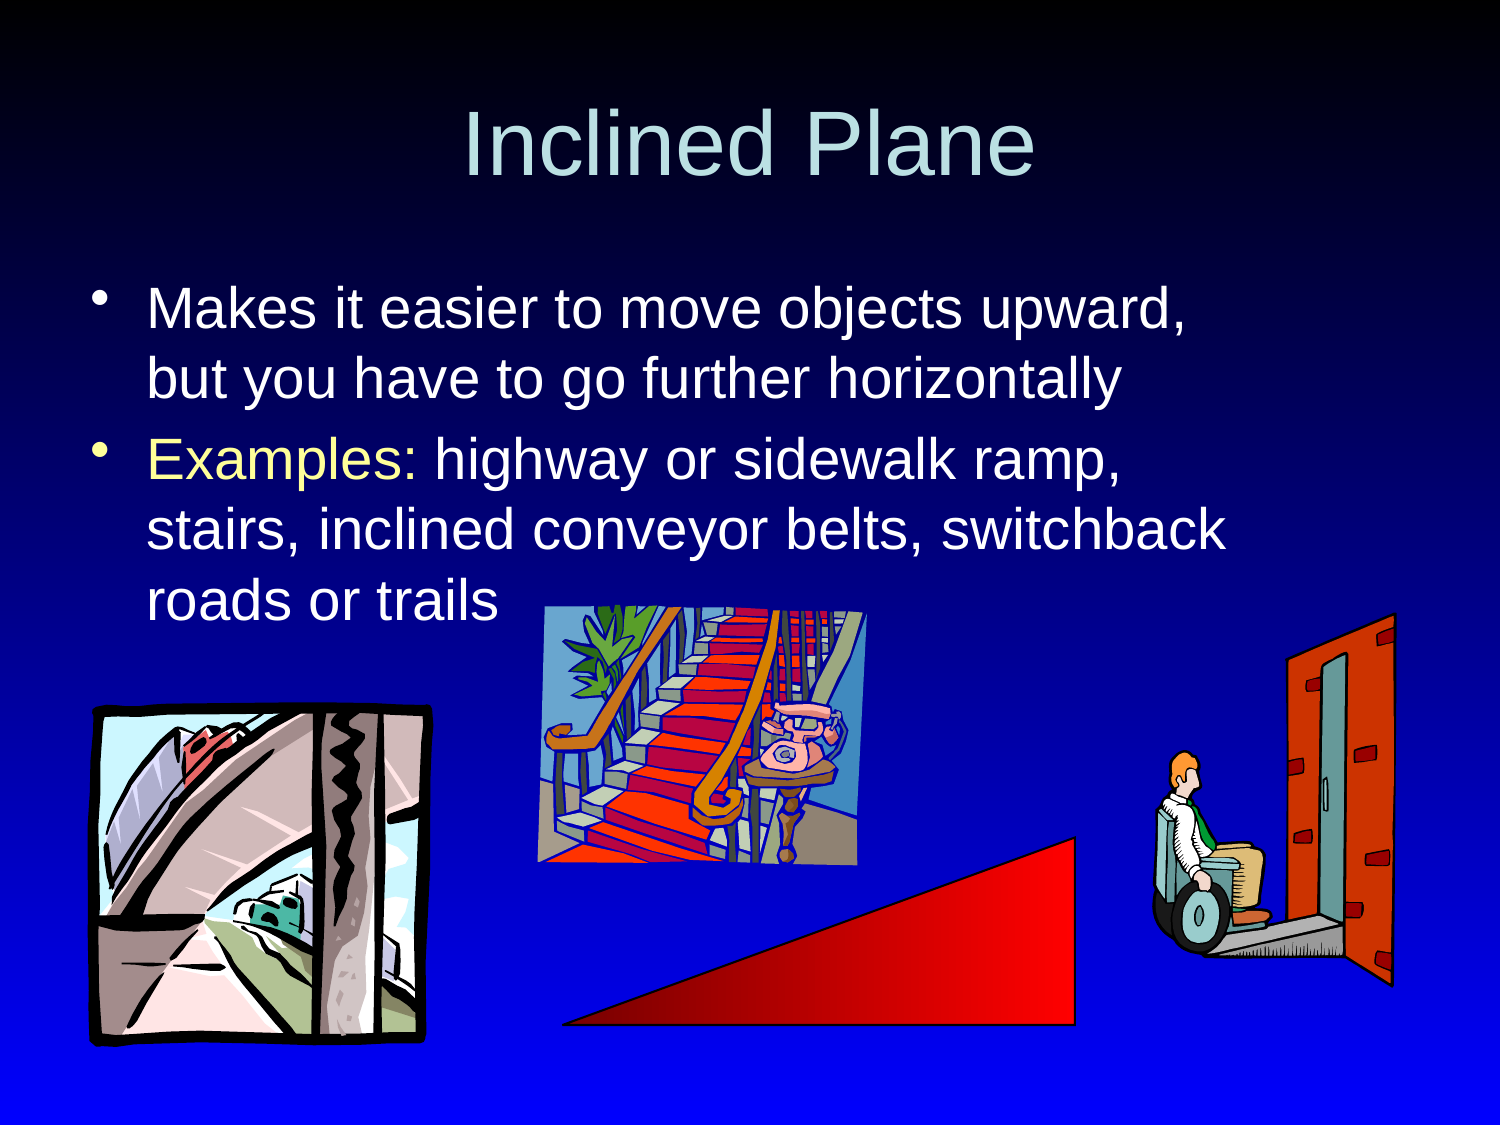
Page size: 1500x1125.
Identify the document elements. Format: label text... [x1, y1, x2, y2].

list Makes it easier to move objects upward, but you have to go further horizontally Examples: highway or sidewalk ramp, stairs, inclined conveyor belts, switchback roads or trails [74, 262, 1251, 1006]
picture [1149, 612, 1397, 988]
text_box [562, 837, 1075, 1026]
title Inclined Plane [74, 44, 1426, 233]
picture [87, 699, 437, 1051]
picture [537, 599, 873, 871]
